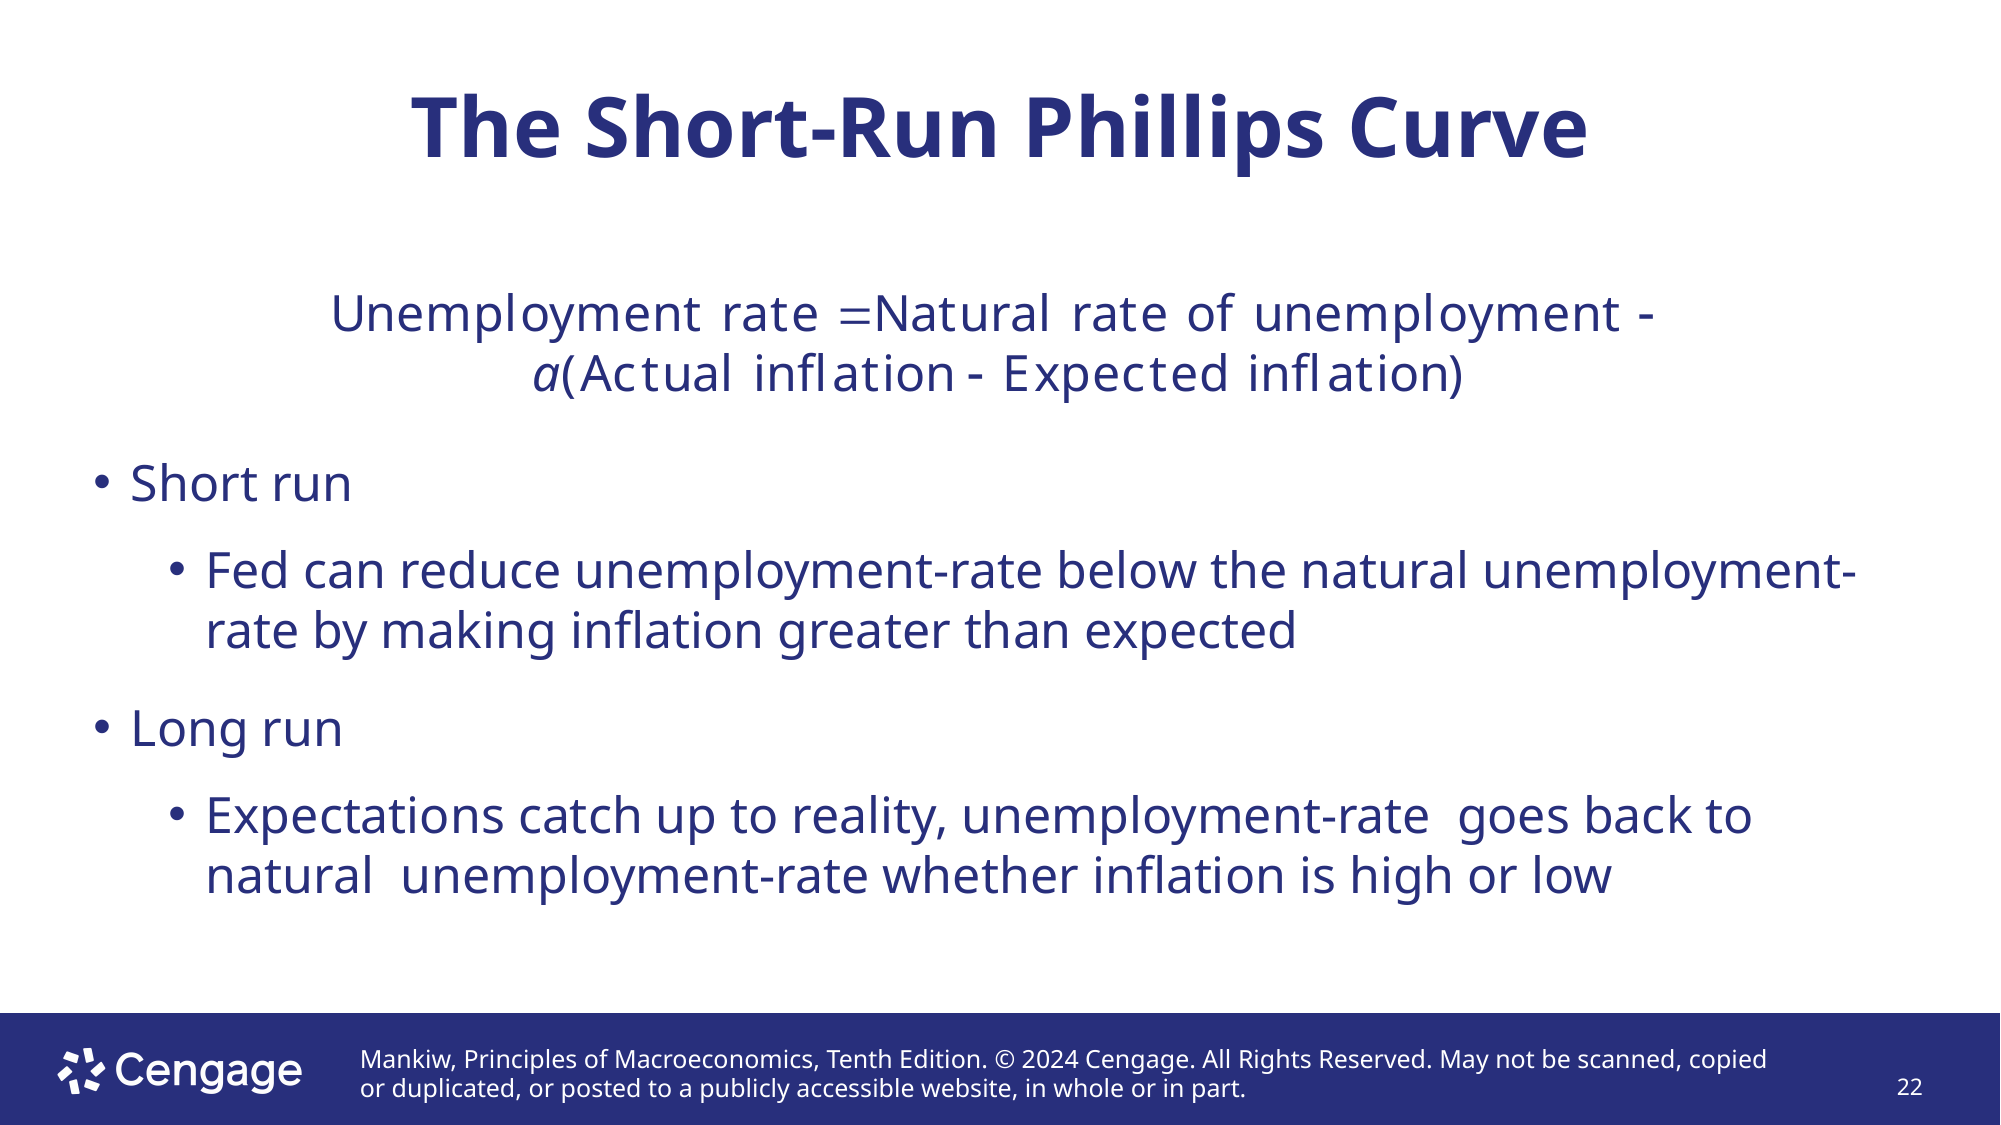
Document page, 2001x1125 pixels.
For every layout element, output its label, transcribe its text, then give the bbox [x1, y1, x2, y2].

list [331, 289, 1669, 407]
picture [30, 1020, 329, 1122]
title The Short-Run Phillips Curve [78, 77, 1923, 278]
list Short run Fed can reduce unemployment-rate below the natural unemployment-rate by making inflation greater than expected Long run Expectations catch up to reality, unemployment-rate goes back to natural unemployment-rate whether inflation is high or low [78, 444, 1922, 1014]
